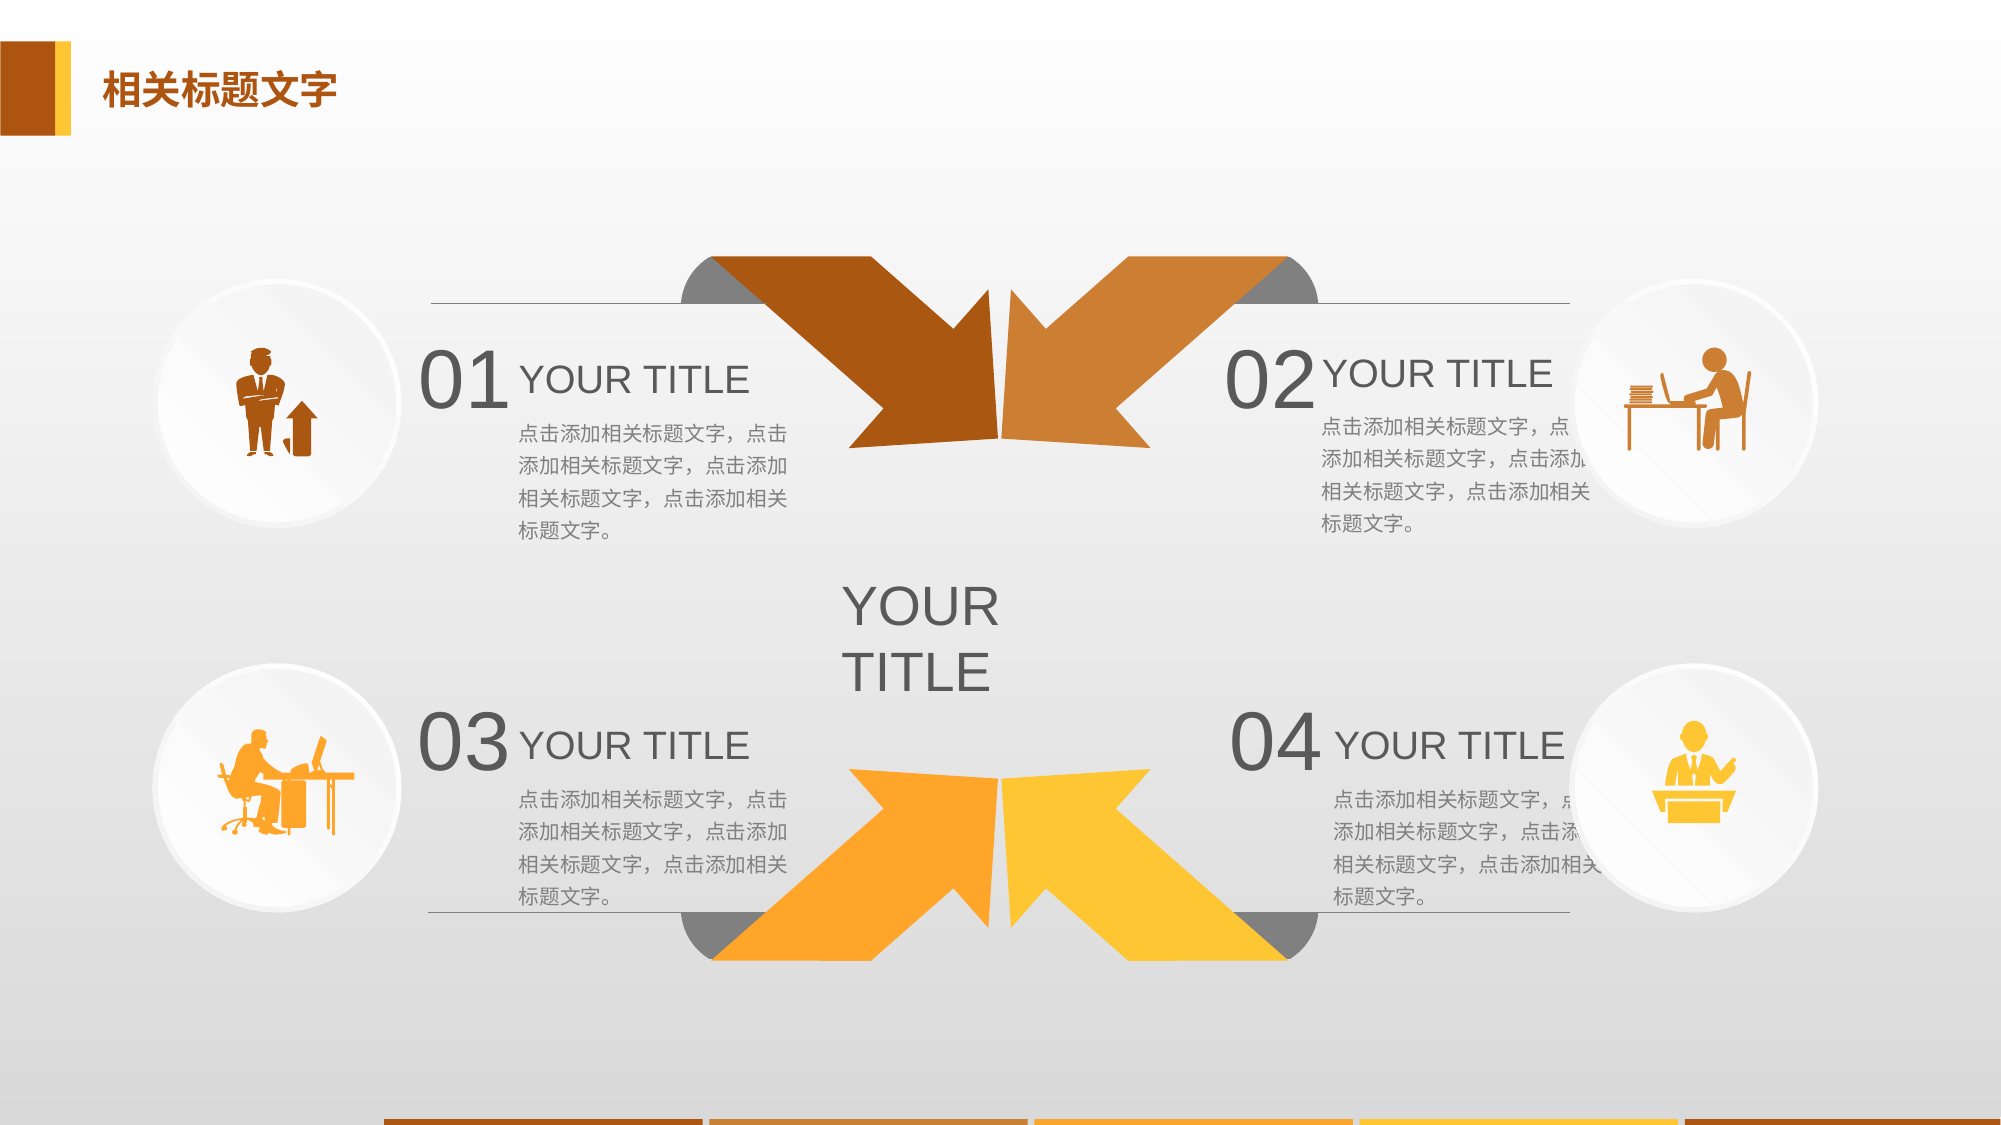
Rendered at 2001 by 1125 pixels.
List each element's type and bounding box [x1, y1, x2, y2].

text_box [0, 41, 2001, 1125]
